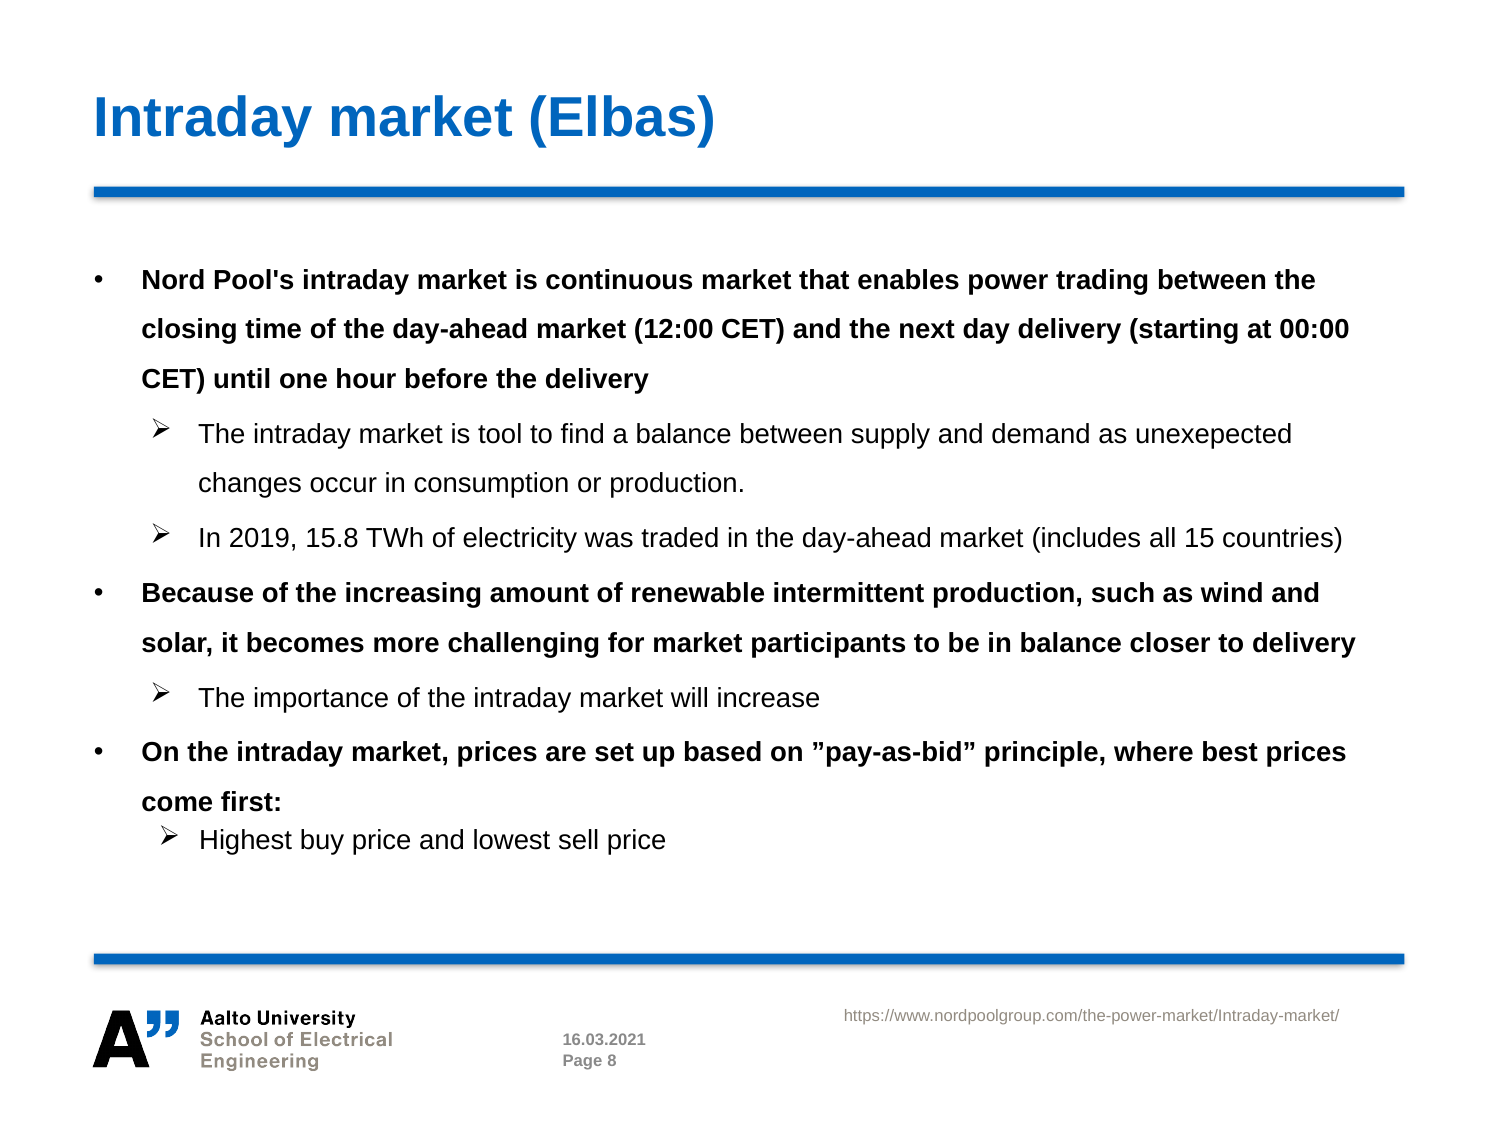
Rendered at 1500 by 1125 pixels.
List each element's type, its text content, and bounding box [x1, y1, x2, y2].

slide_number Page 8 [562, 1050, 816, 1071]
title Intraday market (Elbas) [93, 80, 1369, 228]
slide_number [562, 1029, 816, 1050]
picture [35, 953, 449, 1125]
list Nord Pool's intraday market is continuous market that enables power trading between the closing time of the day-ahead market (12:00 CET) and the next day delivery (starting at 00:00 CET) until one hour before the delivery The intraday market is tool to find a balance between supply and demand as unexepected changes occur in consumption or production. In 2019, 15.8 TWh of electricity was traded in the day-ahead market (includes all 15 countries) Because of the increasing amount of renewable intermittent production, such as wind and solar, it becomes more challenging for market participants to be in balance closer to delivery The importance of the intraday market will increase On the intraday market, prices are set up based on ”pay-as-bid” principle, where best prices come first: Highest buy price and lowest sell price [93, 245, 1369, 959]
list https://www.nordpoolgroup.com/the-power-market/Intraday-market/ [843, 1008, 1415, 1071]
